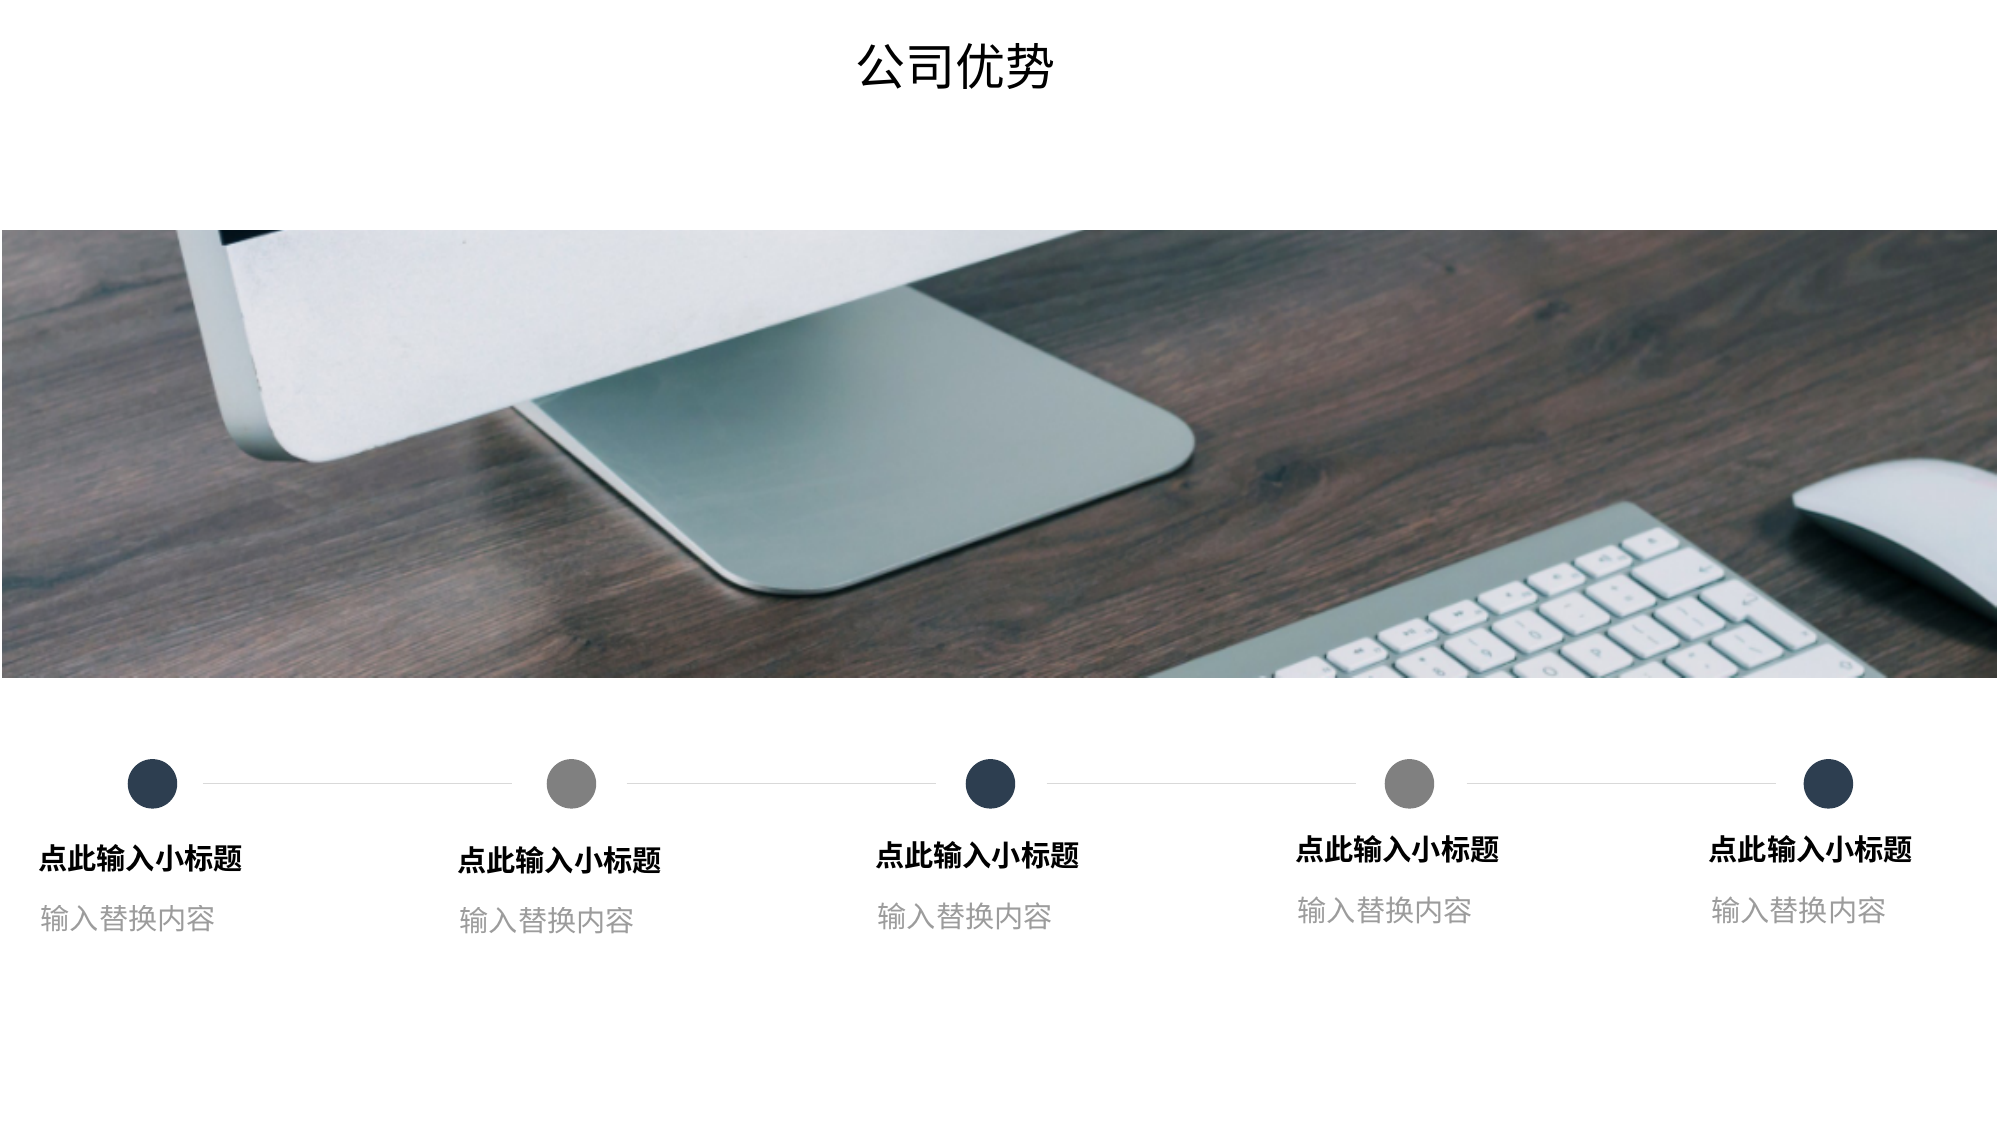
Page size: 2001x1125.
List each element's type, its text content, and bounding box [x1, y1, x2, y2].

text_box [127, 759, 1854, 809]
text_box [0, 832, 326, 944]
picture [2, 230, 1997, 678]
text_box 公司优势 [841, 28, 1335, 103]
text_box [394, 834, 745, 981]
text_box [812, 830, 1163, 942]
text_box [1232, 824, 1583, 935]
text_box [1646, 824, 1997, 935]
